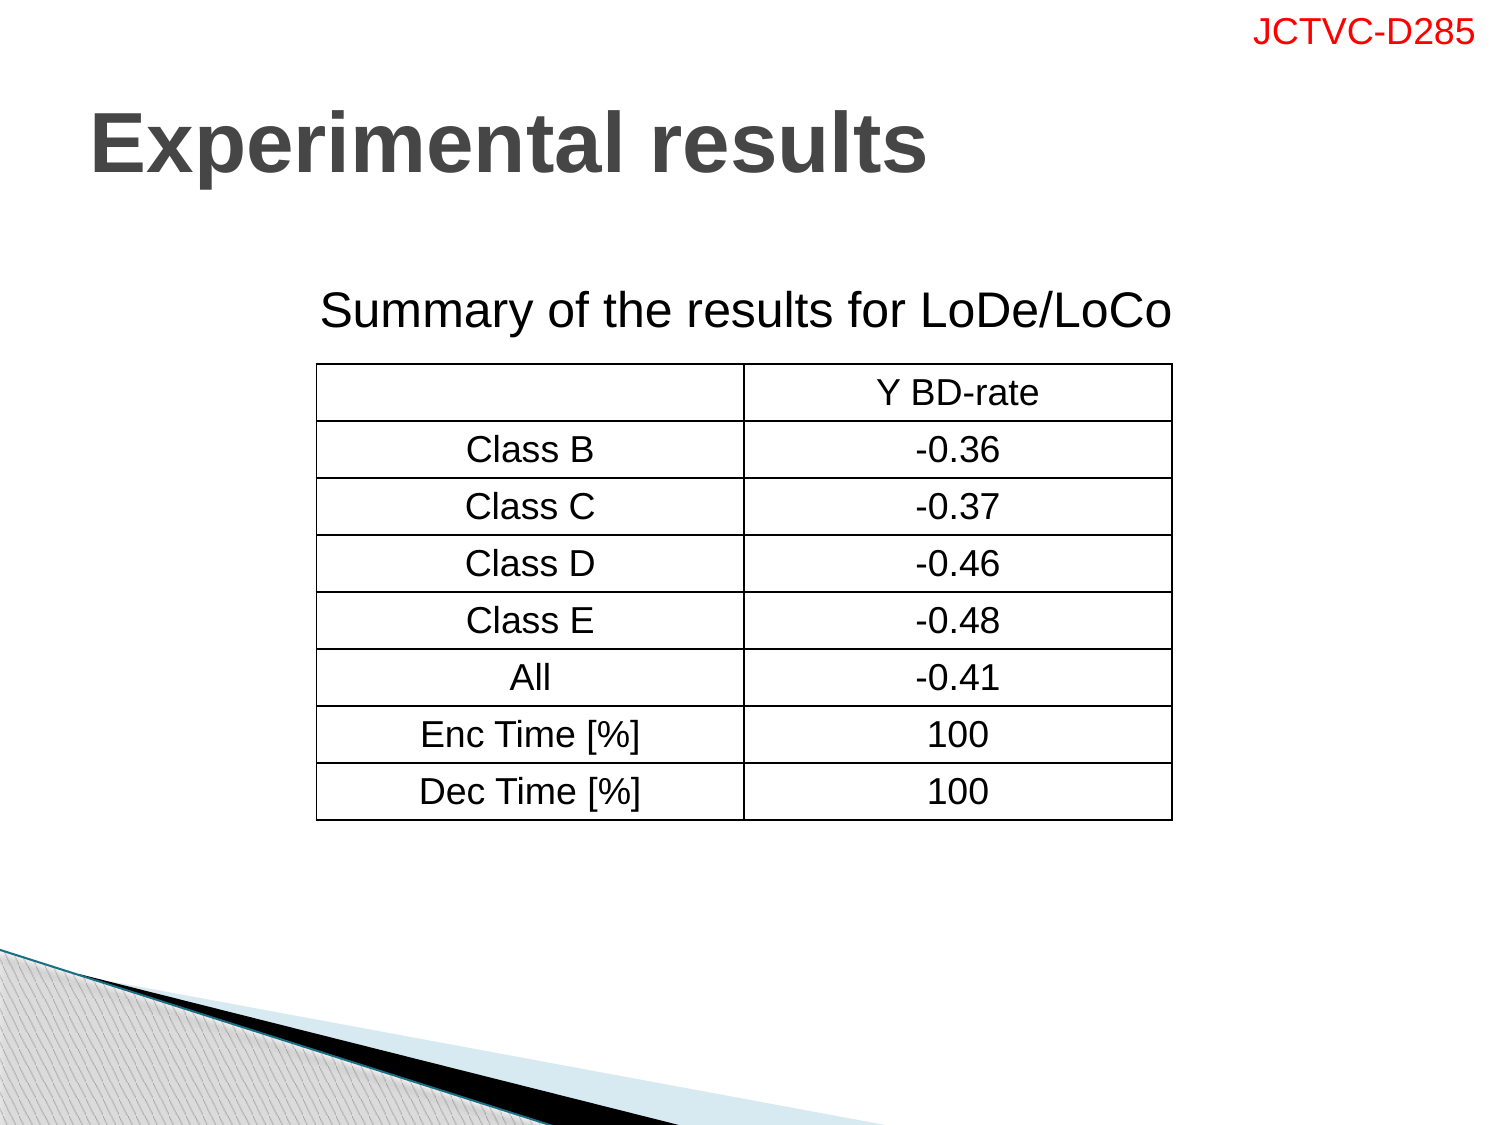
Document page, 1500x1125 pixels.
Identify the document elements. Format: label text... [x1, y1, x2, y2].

table_cell -0.41 [745, 650, 1171, 705]
table_cell All [317, 650, 743, 705]
title Experimental results [75, 45, 1425, 233]
table_cell Class D [317, 536, 743, 591]
table_cell Class B [317, 422, 743, 477]
table_header [317, 365, 743, 420]
table_cell Enc Time [%] [317, 707, 743, 762]
table_cell Dec Time [%] [317, 764, 743, 819]
table_header Y BD-rate [745, 365, 1171, 420]
text_box Summary of the results for LoDe/LoCo [304, 269, 1189, 345]
table_cell -0.37 [745, 479, 1171, 534]
table_cell 100 [745, 707, 1171, 762]
table_cell -0.48 [745, 593, 1171, 648]
table_cell -0.46 [745, 536, 1171, 591]
table_cell 100 [745, 764, 1171, 819]
table_cell -0.36 [745, 422, 1171, 477]
table_cell Class E [317, 593, 743, 648]
table_cell Class C [317, 479, 743, 534]
